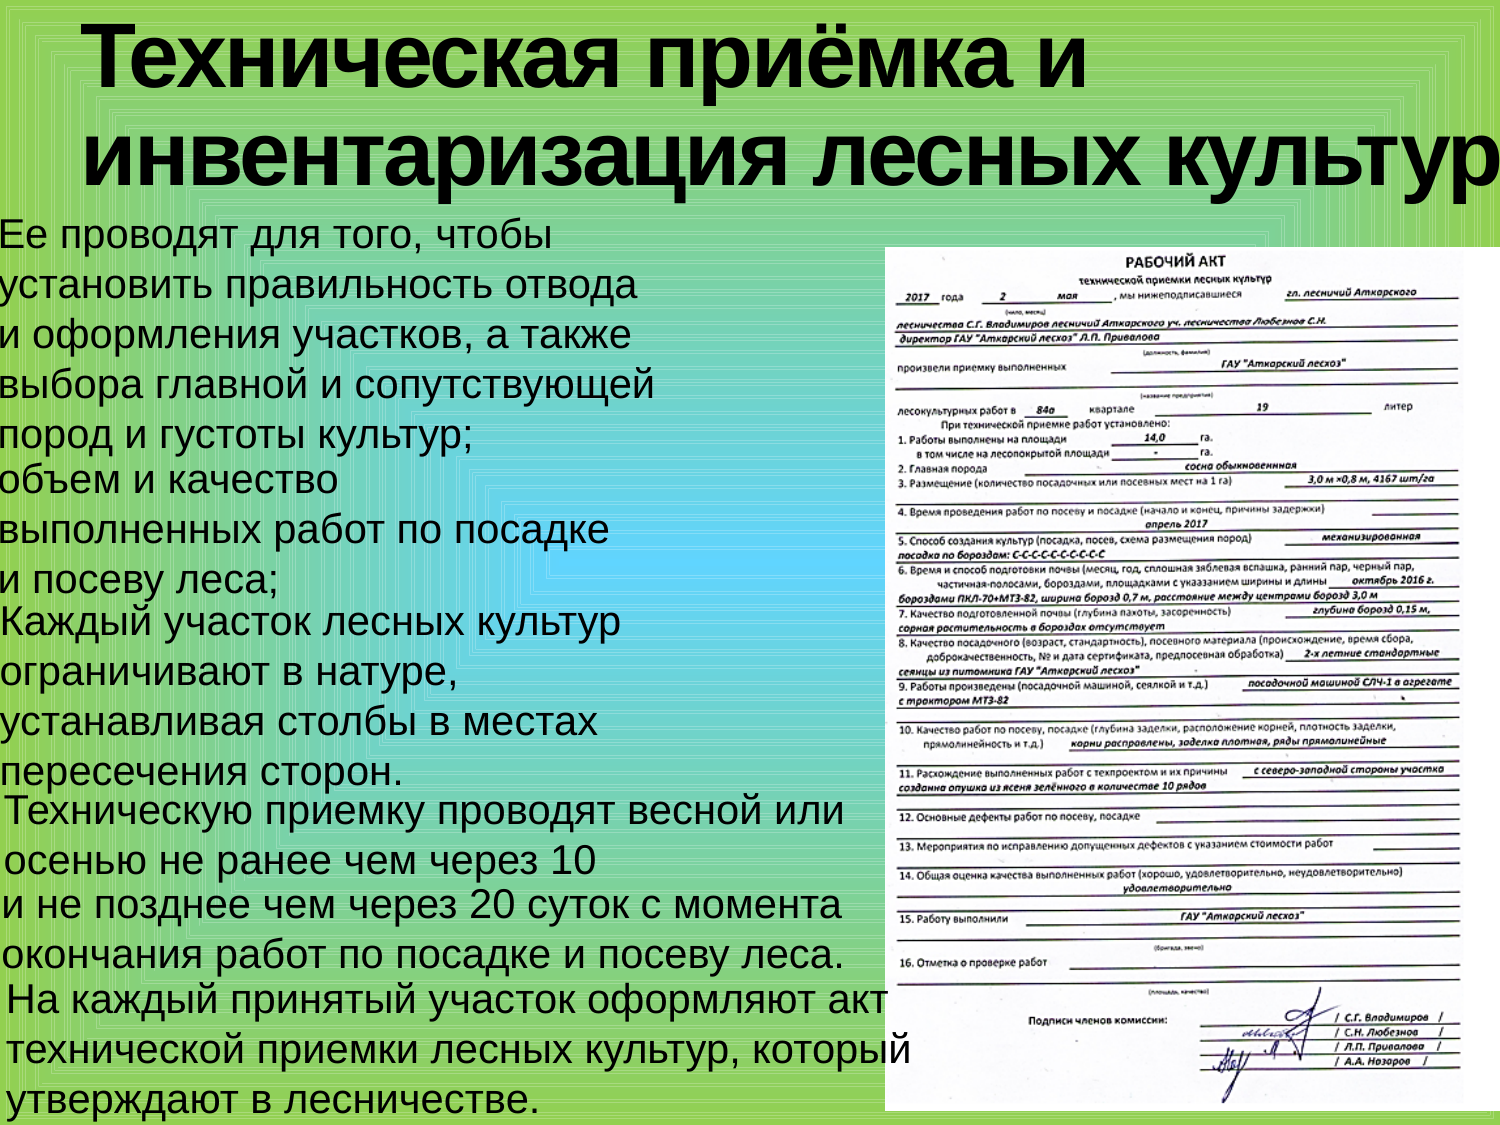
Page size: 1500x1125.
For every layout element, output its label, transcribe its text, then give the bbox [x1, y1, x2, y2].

text_box На каждый принятый участок оформляют акт технической приемки лесных культур, который утверждают в лесничестве. [0, 1035, 989, 1125]
picture [885, 247, 1500, 1112]
text_box Каждый участок лесных культур ограничивают в натуре, устанавливая столбы в местах пересечения сторон. [0, 586, 656, 801]
text_box Техническую приемку проводят весной или осенью не ранее чем через 10 [0, 775, 885, 935]
text_box и не позднее чем через 20 суток с момента окончания работ по посадке и посеву леса. [0, 935, 885, 1035]
title Техническая приёмка и инвентаризация лесных культур [64, 0, 1500, 242]
text_box Ее проводят для того, чтобы установить правильность отвода и оформления участков, а также выбора главной и сопутствующей пород и густоты культур; [0, 199, 674, 464]
text_box объем и качество выполненных работ по посадке и посеву леса; [0, 464, 629, 660]
